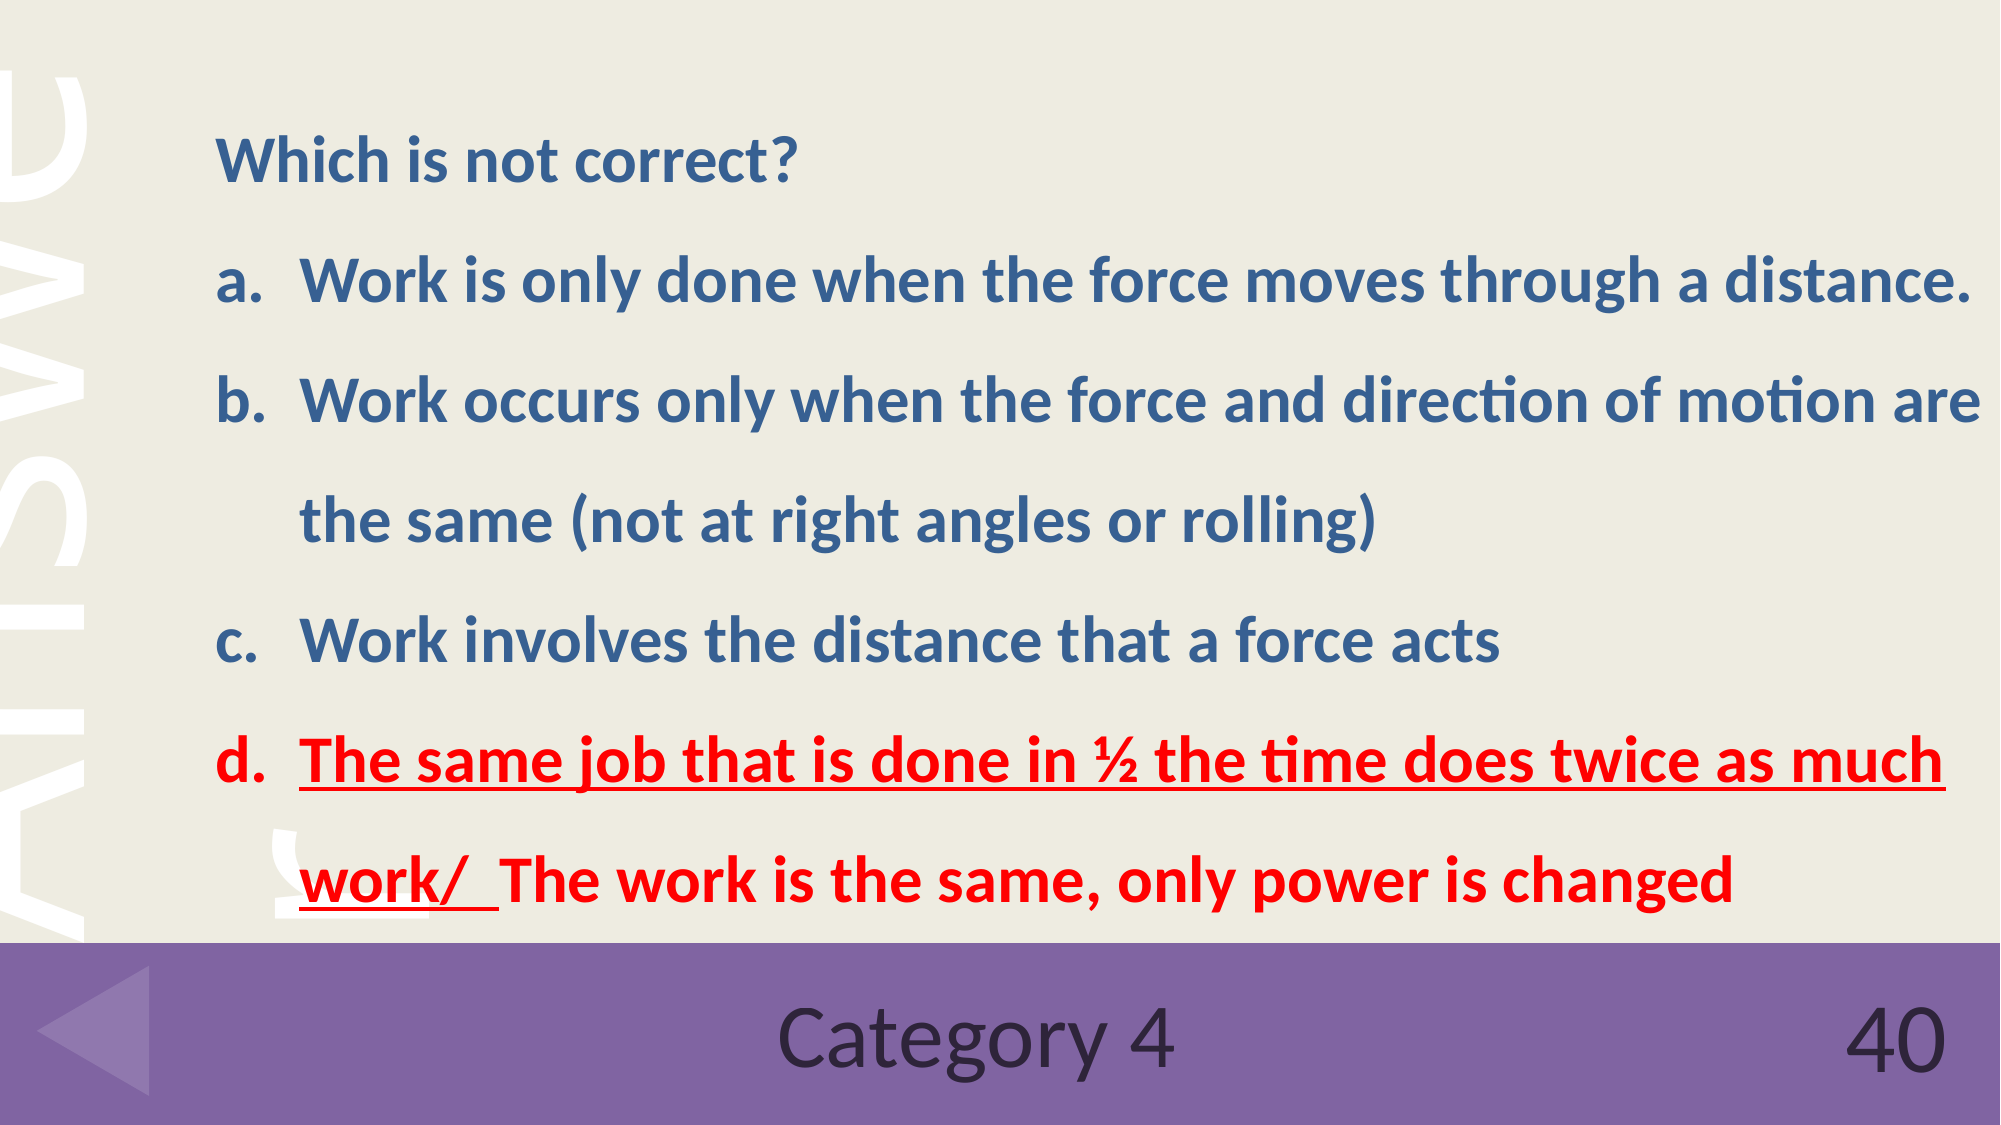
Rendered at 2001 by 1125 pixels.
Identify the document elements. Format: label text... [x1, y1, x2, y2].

list 40 [1877, 967, 1963, 1097]
title Category 4 [76, 937, 1877, 1125]
list Which is not correct? Work is only done when the force moves through a distance. Work occurs only when the force and direction of motion are the same (not at right angles or rolling) Work involves the distance that a force acts The same job that is done in ½ the time does twice as much work/ The work is the same, only power is changed [200, 142, 2000, 850]
